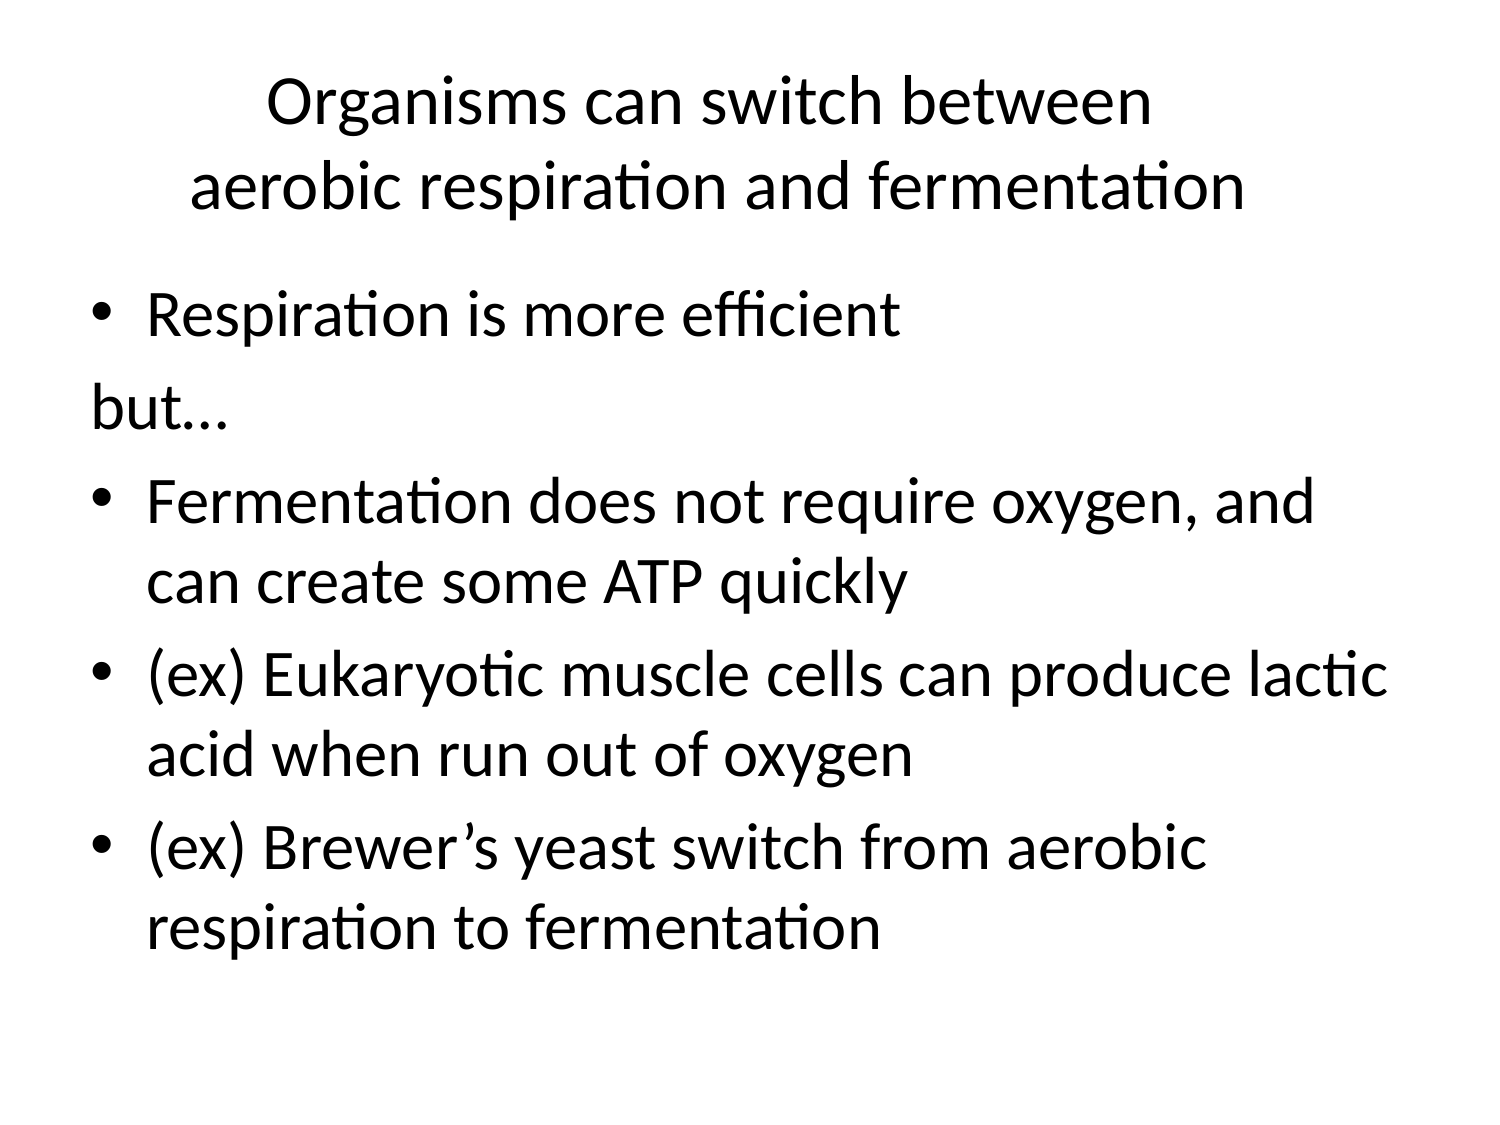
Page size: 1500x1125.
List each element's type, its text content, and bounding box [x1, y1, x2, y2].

list Respiration is more efficient but… Fermentation does not require oxygen, and can create some ATP quickly (ex) Eukaryotic muscle cells can produce lactic acid when run out of oxygen (ex) Brewer’s yeast switch from aerobic respiration to fermentation [75, 262, 1425, 1005]
title Organisms can switch between aerobic respiration and fermentation [75, 45, 1363, 233]
